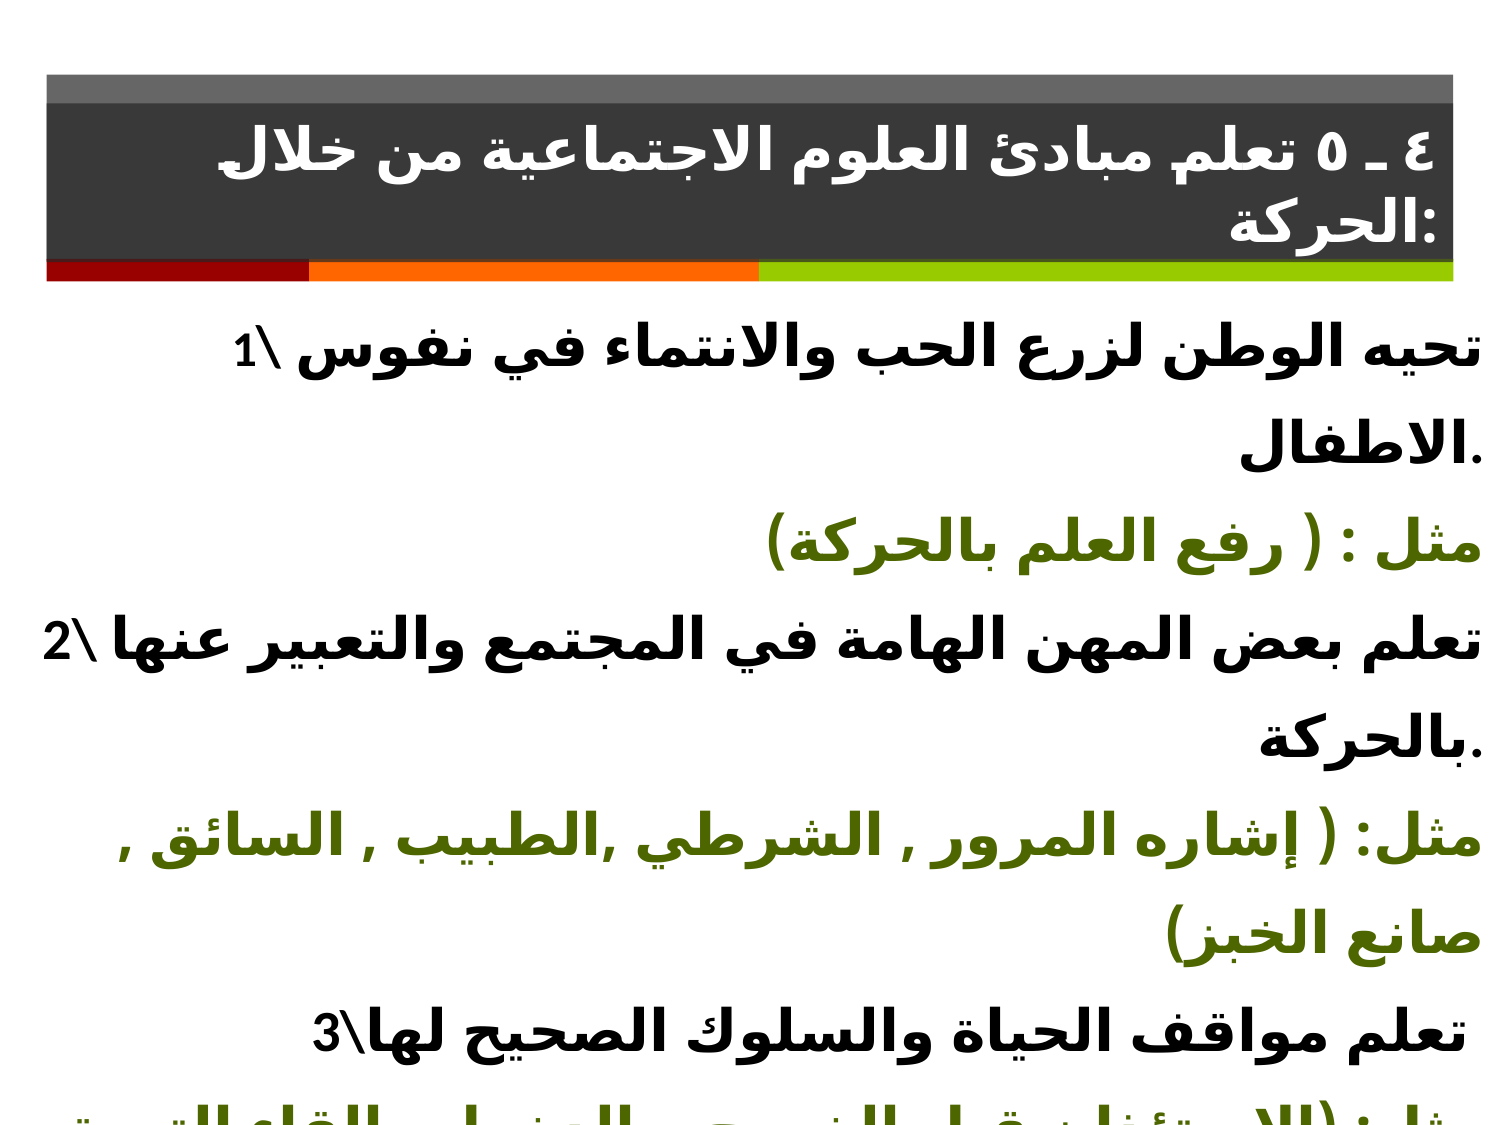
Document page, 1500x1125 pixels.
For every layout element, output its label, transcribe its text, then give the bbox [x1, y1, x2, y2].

text_box 1\ تحيه الوطن لزرع الحب والانتماء في نفوس الاطفال. مثل : ( رفع العلم بالحركة) 2\ تعلم بعض المهن الهامة في المجتمع والتعبير عنها بالحركة. مثل: ( إشاره المرور , الشرطي ,الطبيب , السائق , صانع الخبز) 3\تعلم مواقف الحياة والسلوك الصحيح لها مثل: (الاستئذان قبل الخروج و الدخول , إلقاء التحية, المساعدة أثناء الحريق) 4\تعلم ثقافة المجتمع مع الجماعة من خلال القصة الحركية والأنشطة الإيقاعية. [0, 272, 1500, 1125]
title ٤ ـ ٥ تعلم مبادئ العلوم الاجتماعية من خلال الحركة: [46, 103, 1454, 263]
